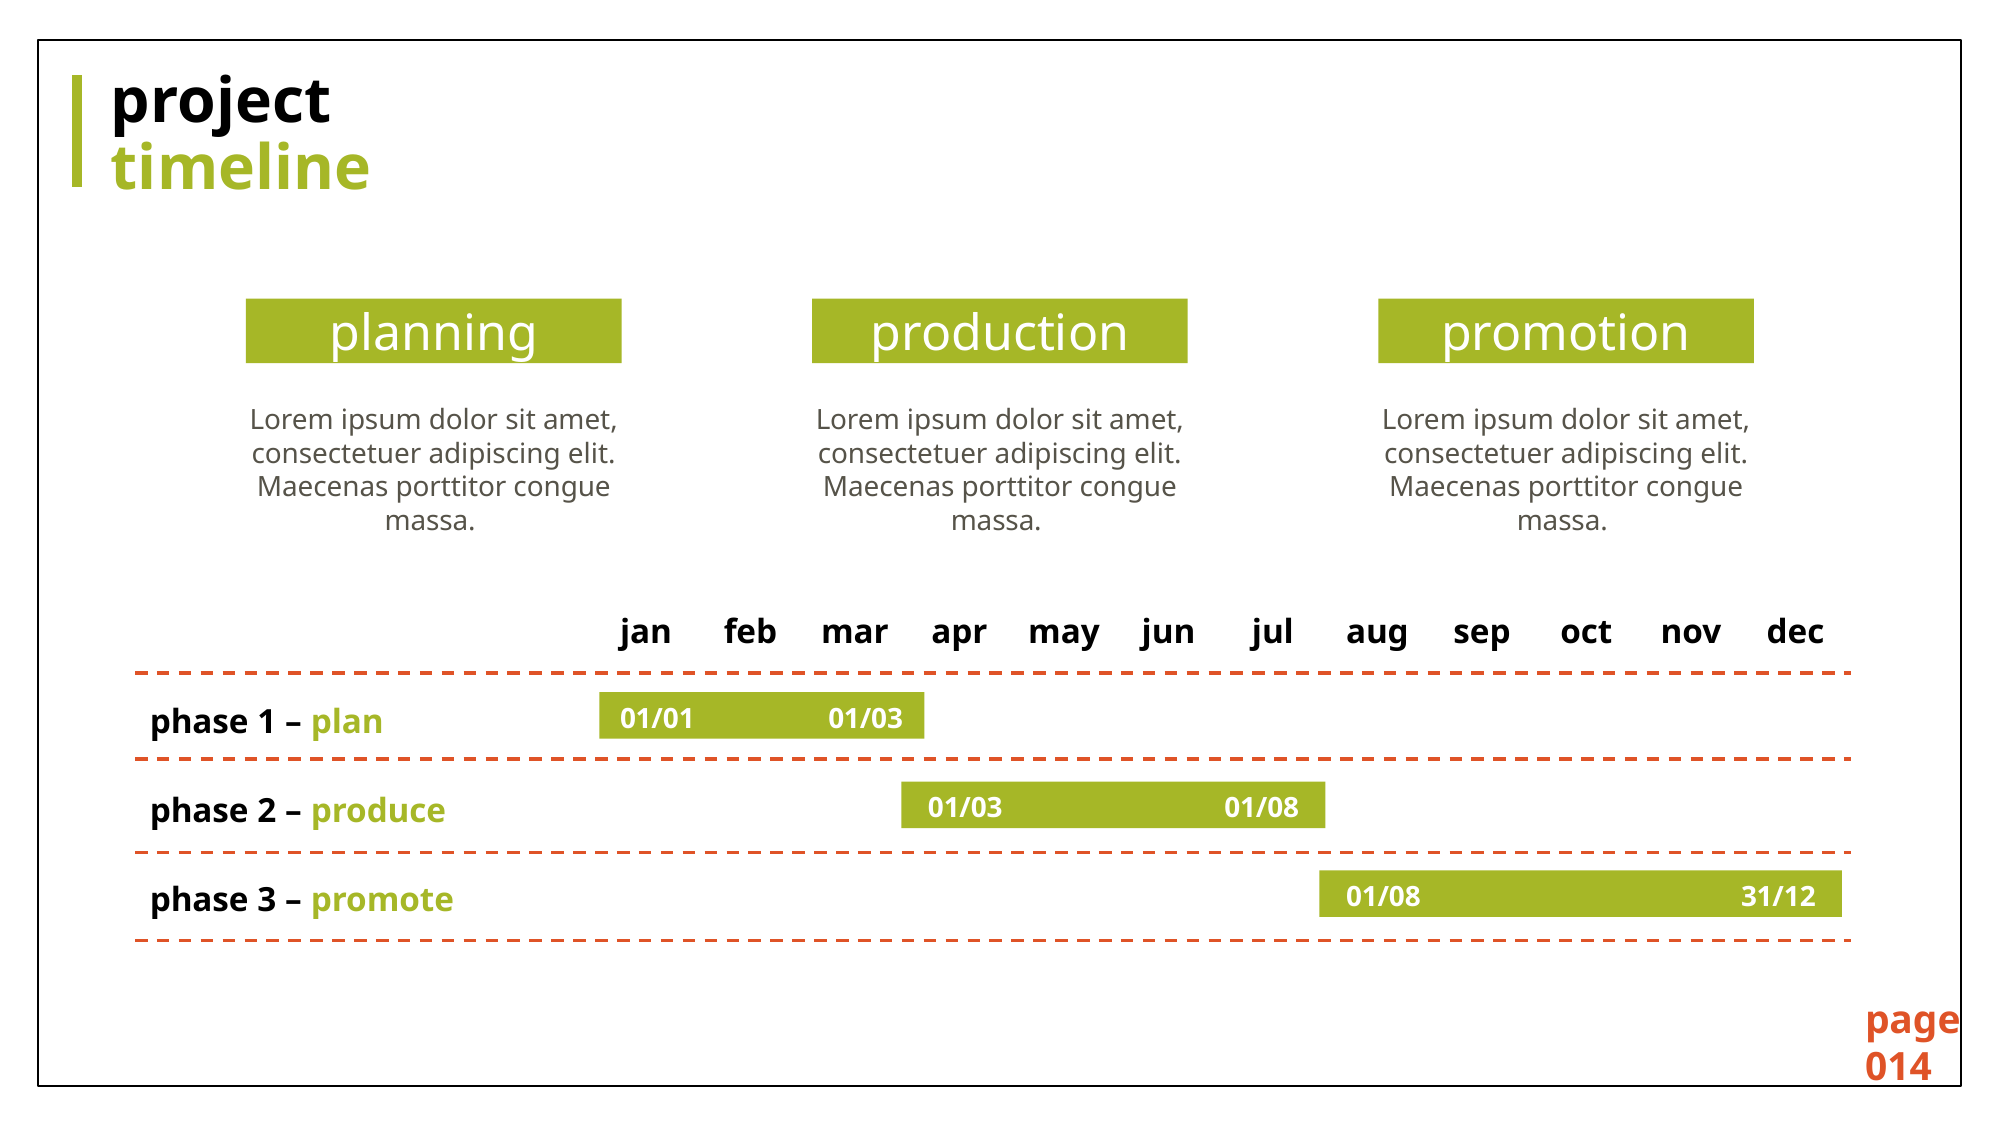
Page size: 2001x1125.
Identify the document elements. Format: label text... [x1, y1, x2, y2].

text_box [220, 298, 647, 512]
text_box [134, 603, 1866, 941]
slide_number page 014 [1850, 989, 2000, 1100]
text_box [786, 298, 1213, 512]
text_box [1352, 298, 1780, 512]
title project timeline [95, 59, 692, 212]
